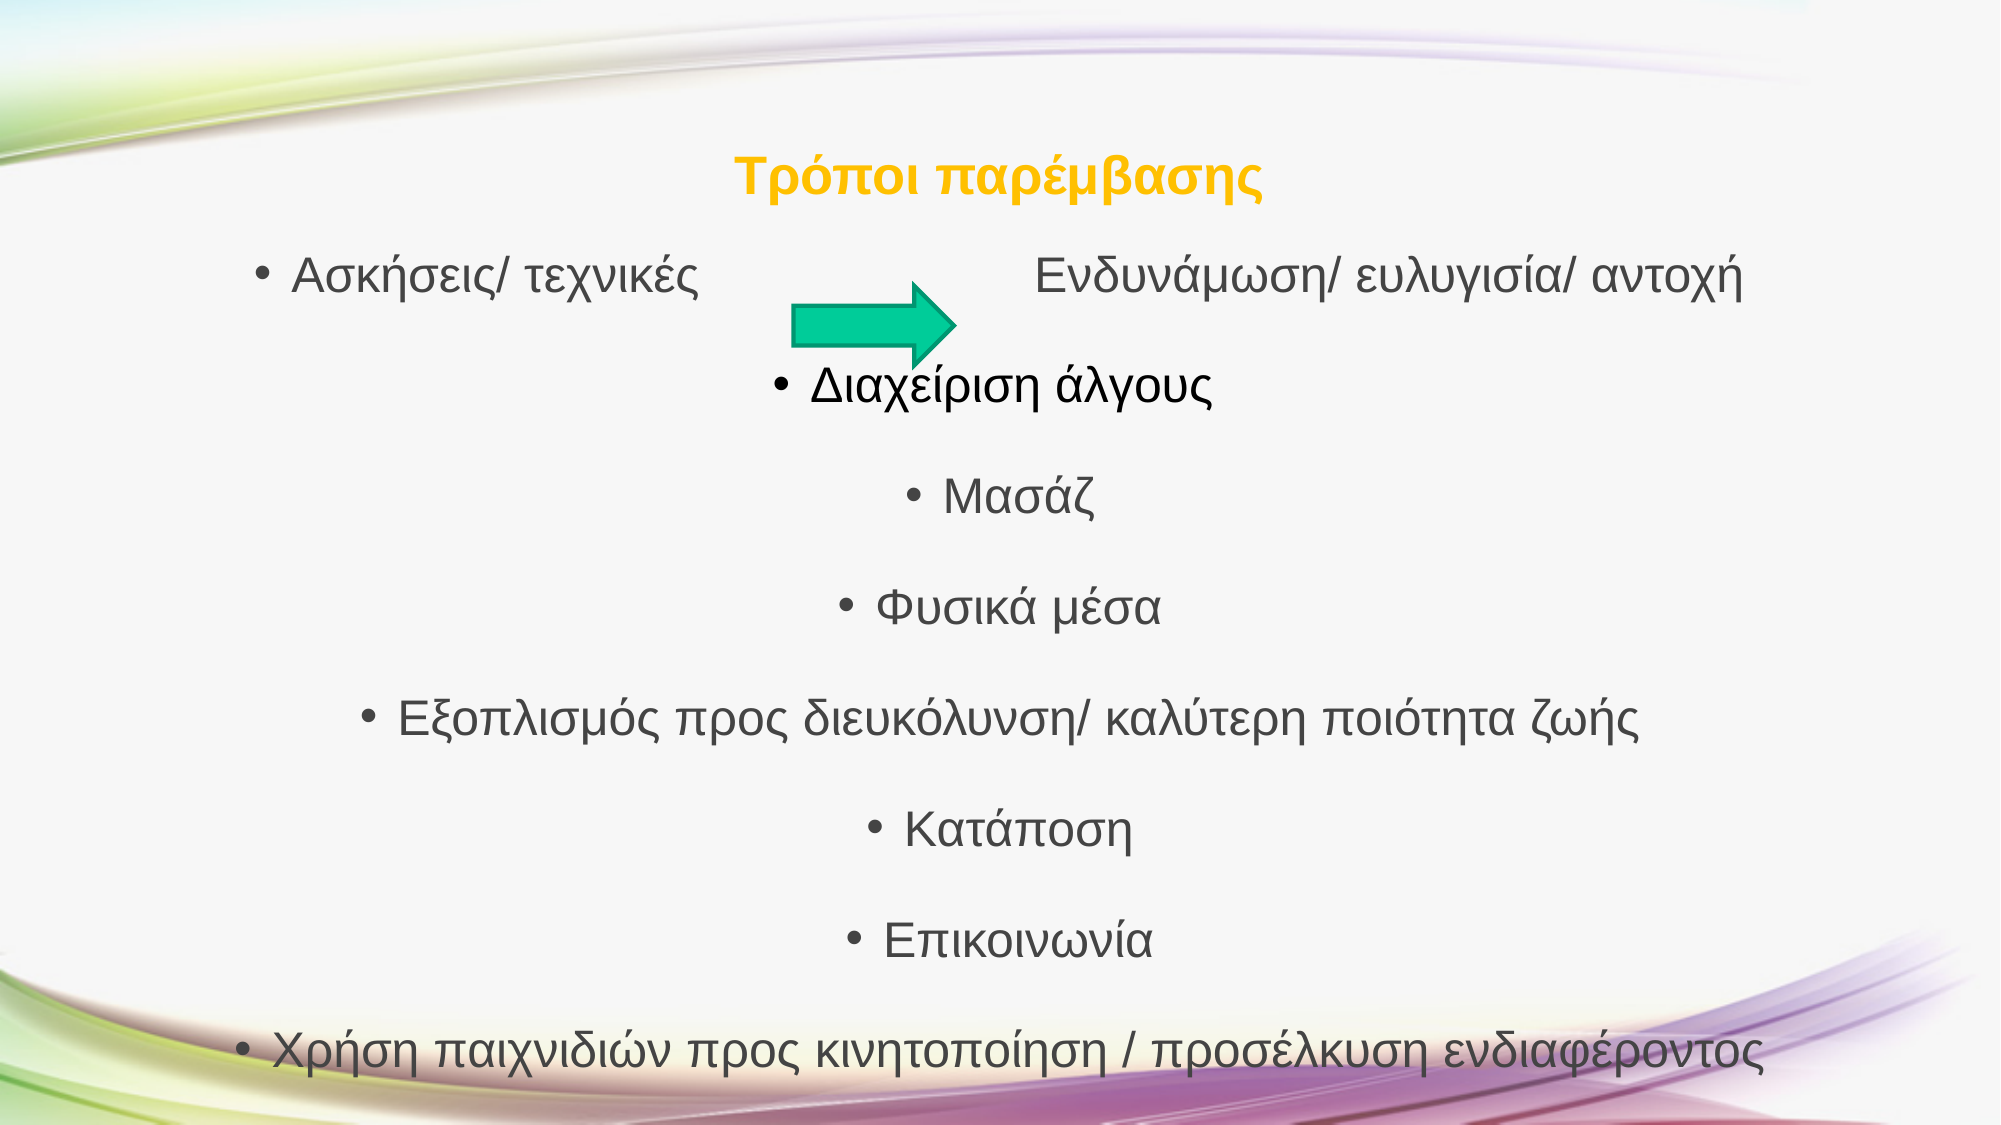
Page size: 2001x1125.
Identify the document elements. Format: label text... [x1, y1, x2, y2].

text_box [791, 280, 958, 371]
title Τρόποι παρέμβασης [376, 83, 1624, 271]
picture [0, 0, 2001, 1125]
subtitle Ασκήσεις/ τεχνικές Ενδυνάμωση/ ευλυγισία/ αντοχή Διαχείριση άλγους Μασάζ Φυσικά μέσα Εξοπλισμός προς διευκόλυνση/ καλύτερη ποιότητα ζωής Κατάποση Επικοινωνία Χρήση παιχνιδιών προς κινητοποίηση / προσέλκυση ενδιαφέροντος [90, 434, 1910, 1081]
